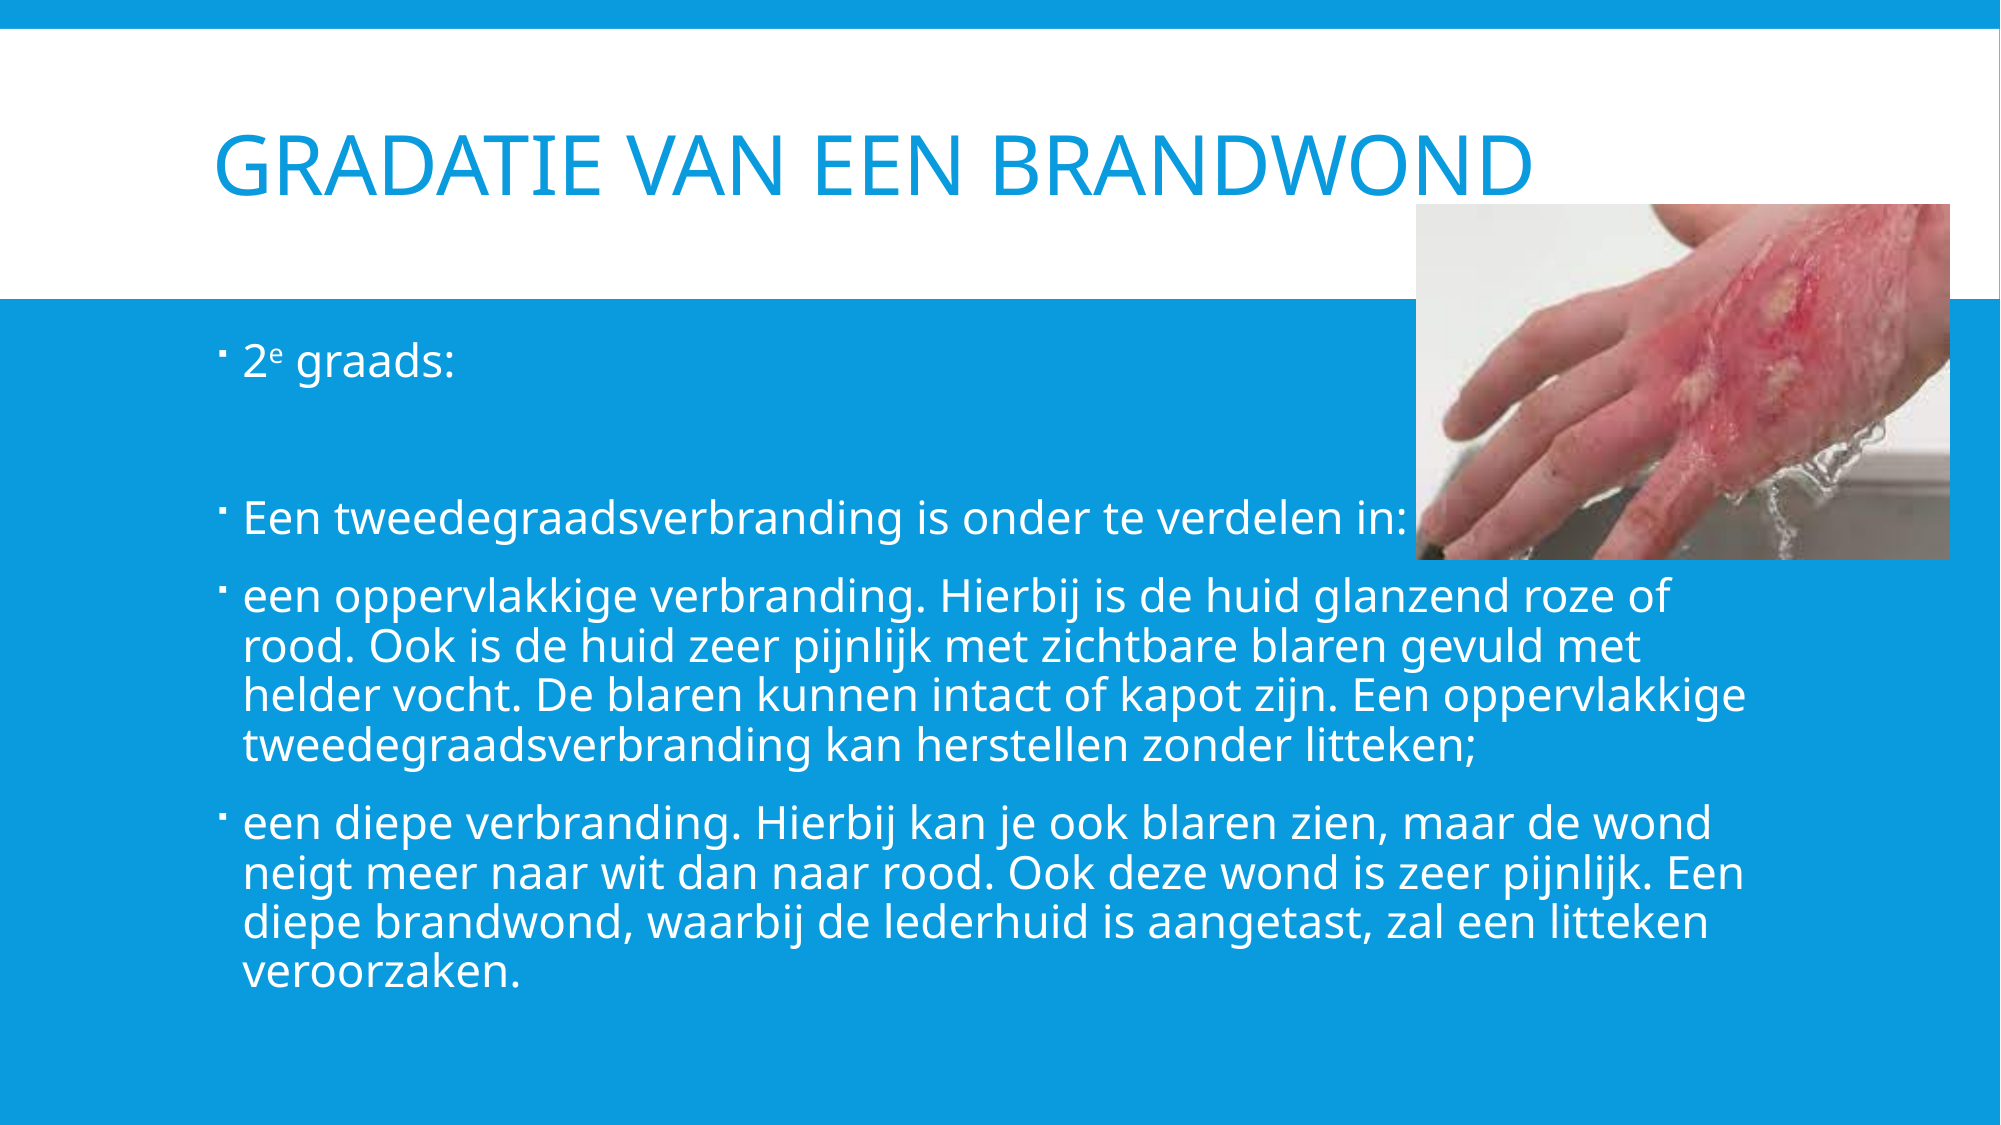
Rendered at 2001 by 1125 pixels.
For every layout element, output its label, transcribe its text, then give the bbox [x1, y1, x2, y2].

list 2e graads: Een tweedegraadsverbranding is onder te verdelen in: een oppervlakkige verbranding. Hierbij is de huid glanzend roze of rood. Ook is de huid zeer pijnlijk met zichtbare blaren gevuld met helder vocht. De blaren kunnen intact of kapot zijn. Een oppervlakkige tweedegraadsverbranding kan herstellen zonder litteken; een diepe verbranding. Hierbij kan je ook blaren zien, maar de wond neigt meer naar wit dan naar rood. Ook deze wond is zeer pijnlijk. Een diepe brandwond, waarbij de lederhuid is aangetast, zal een litteken veroorzaken. [197, 329, 1803, 1020]
picture [1416, 204, 1951, 559]
title Gradatie van een brandwond [197, 46, 1803, 295]
